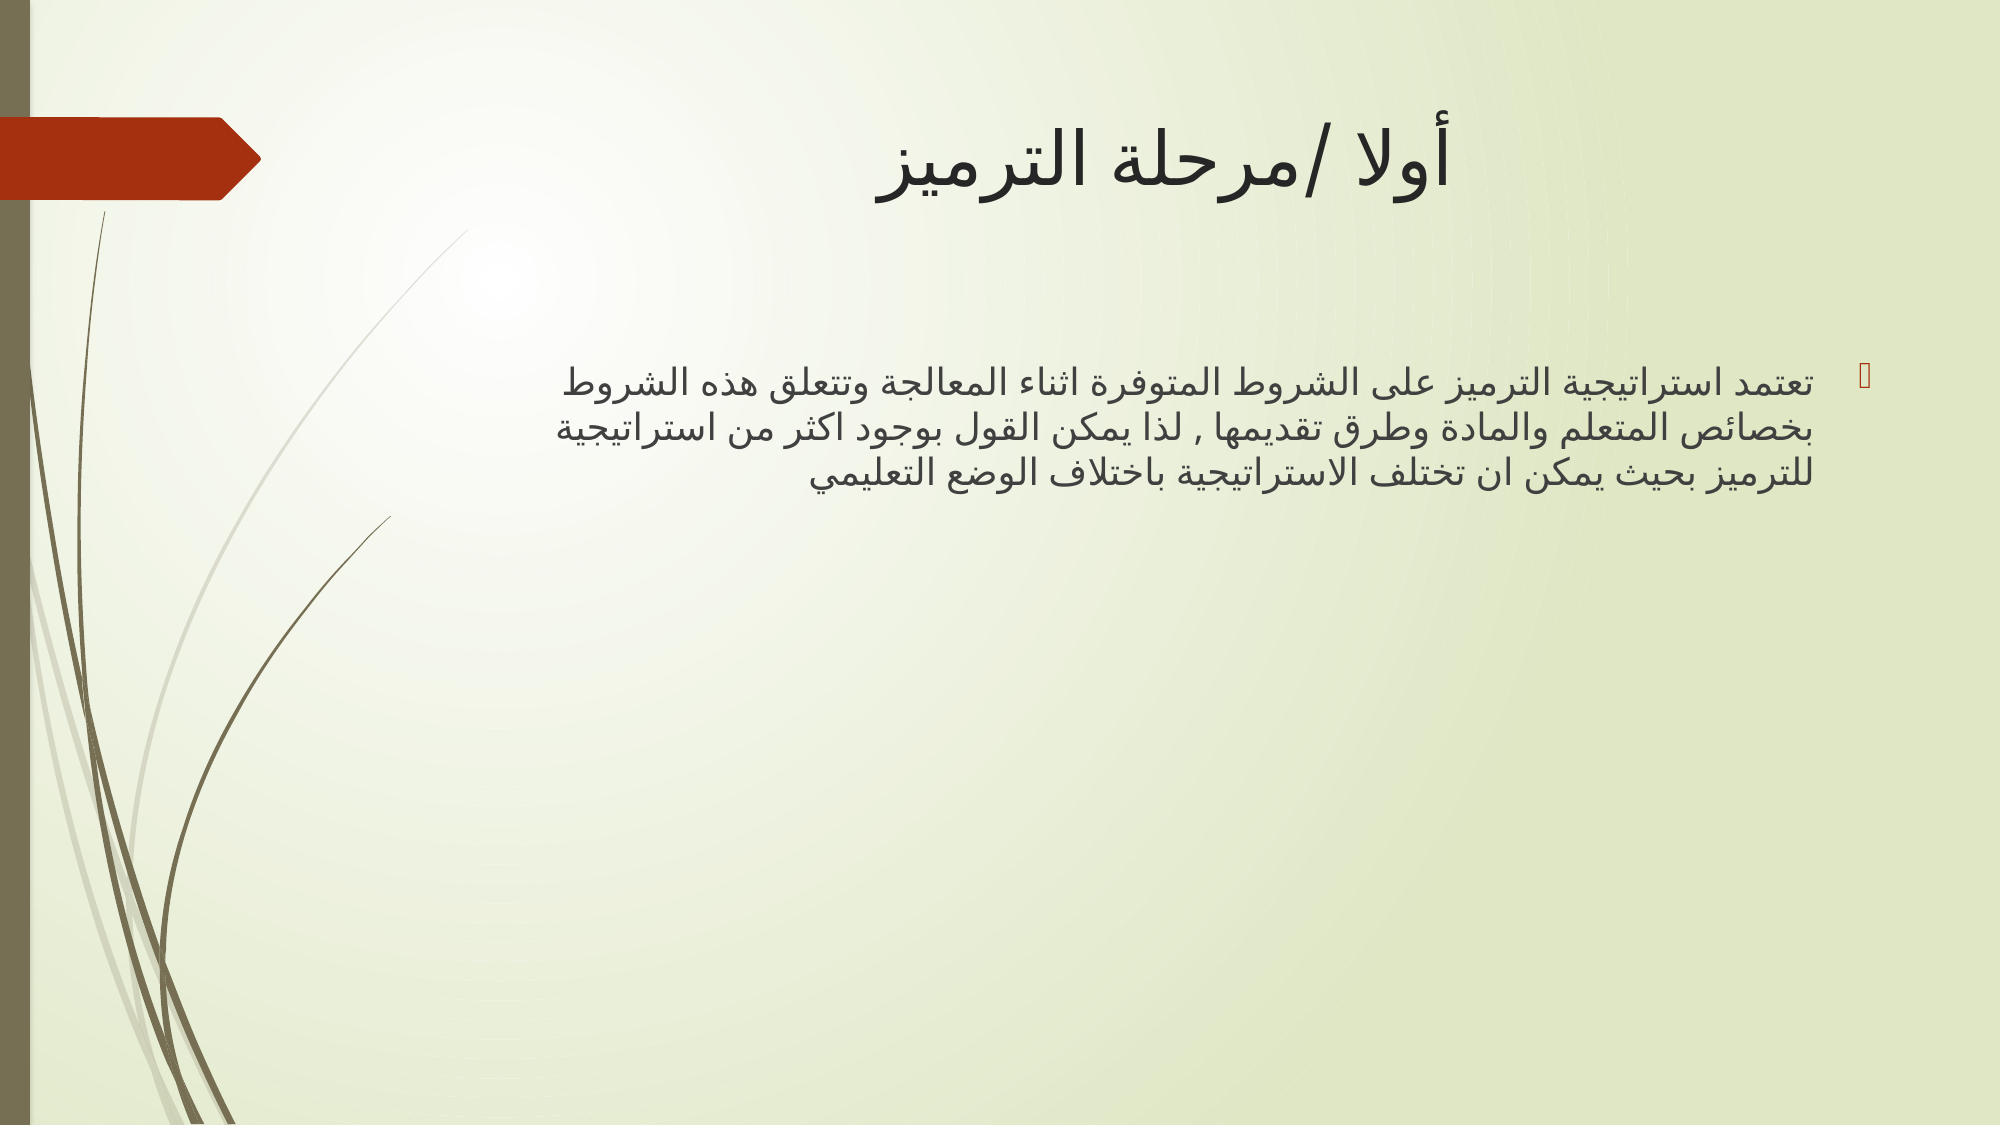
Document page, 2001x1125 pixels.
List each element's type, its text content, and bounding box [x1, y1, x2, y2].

list تعتمد استراتيجية الترميز على الشروط المتوفرة اثناء المعالجة وتتعلق هذه الشروط بخصائص المتعلم والمادة وطرق تقديمها , لذا يمكن القول بوجود اكثر من استراتيجية للترميز بحيث يمكن ان تختلف الاستراتيجية باختلاف الوضع التعليمي [424, 350, 1888, 970]
title أولا /مرحلة الترميز [425, 102, 1888, 313]
